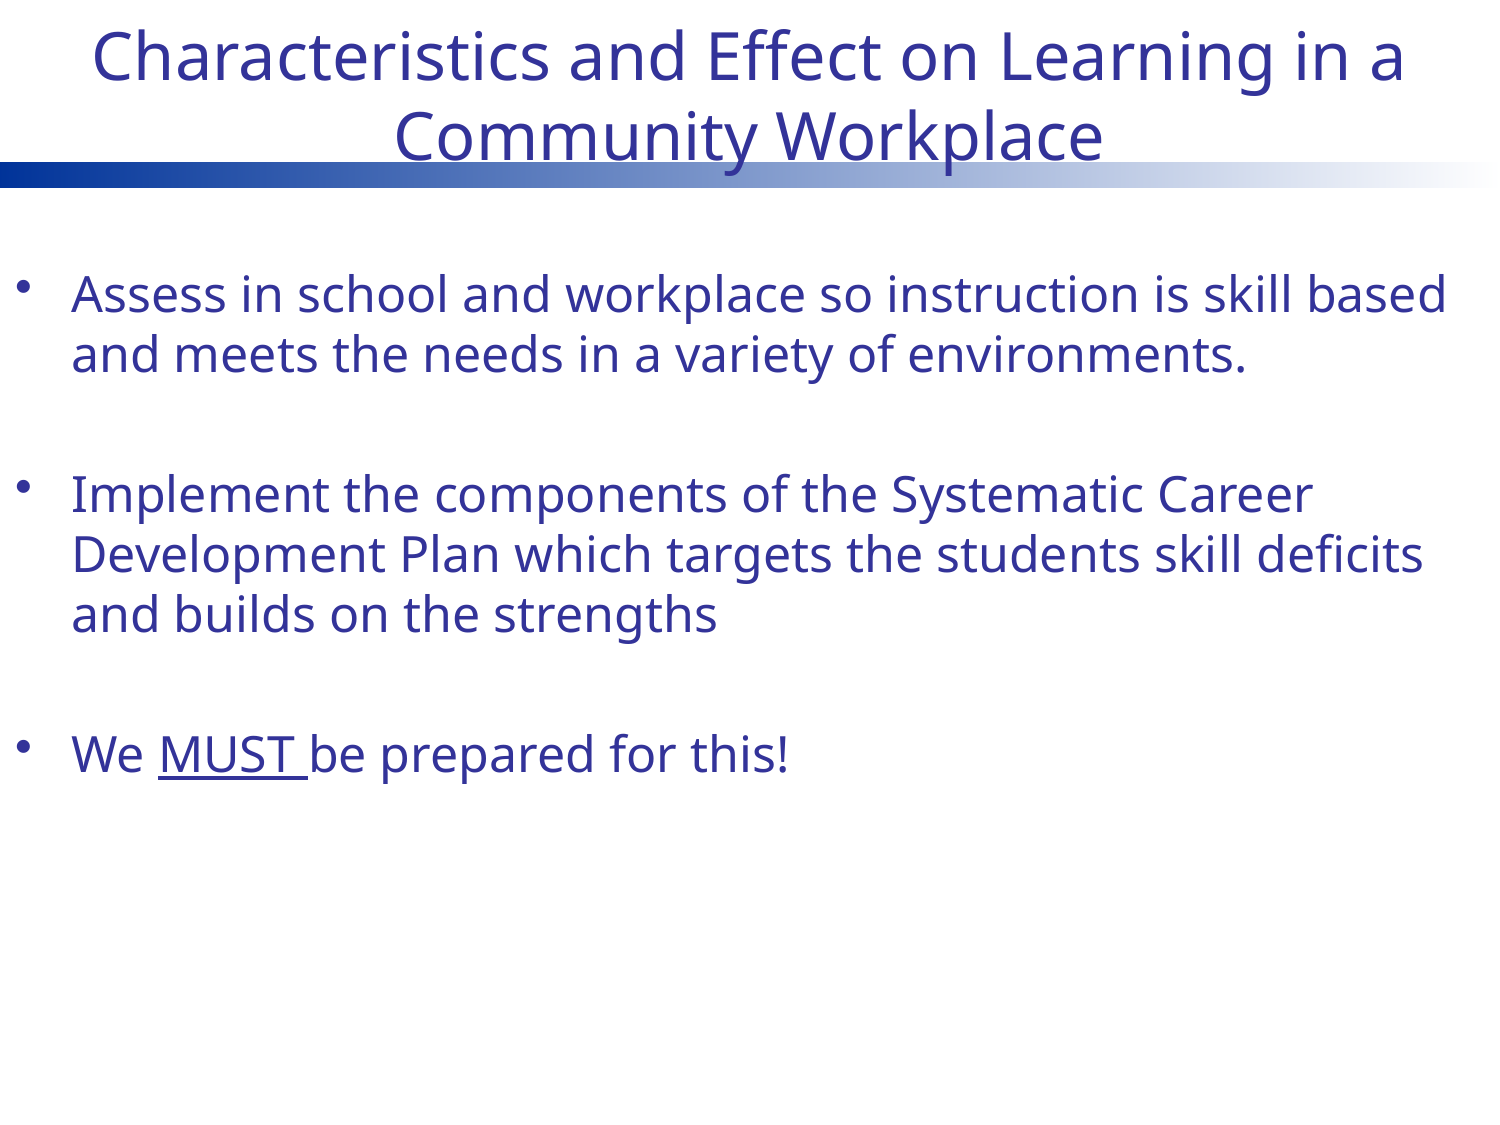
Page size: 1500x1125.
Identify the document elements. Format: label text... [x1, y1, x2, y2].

title Characteristics and Effect on Learning in a Community Workplace [0, 0, 1500, 174]
list Assess in school and workplace so instruction is skill based and meets the needs in a variety of environments. Implement the components of the Systematic Career Development Plan which targets the students skill deficits and builds on the strengths We MUST be prepared for this! [0, 174, 1500, 1125]
